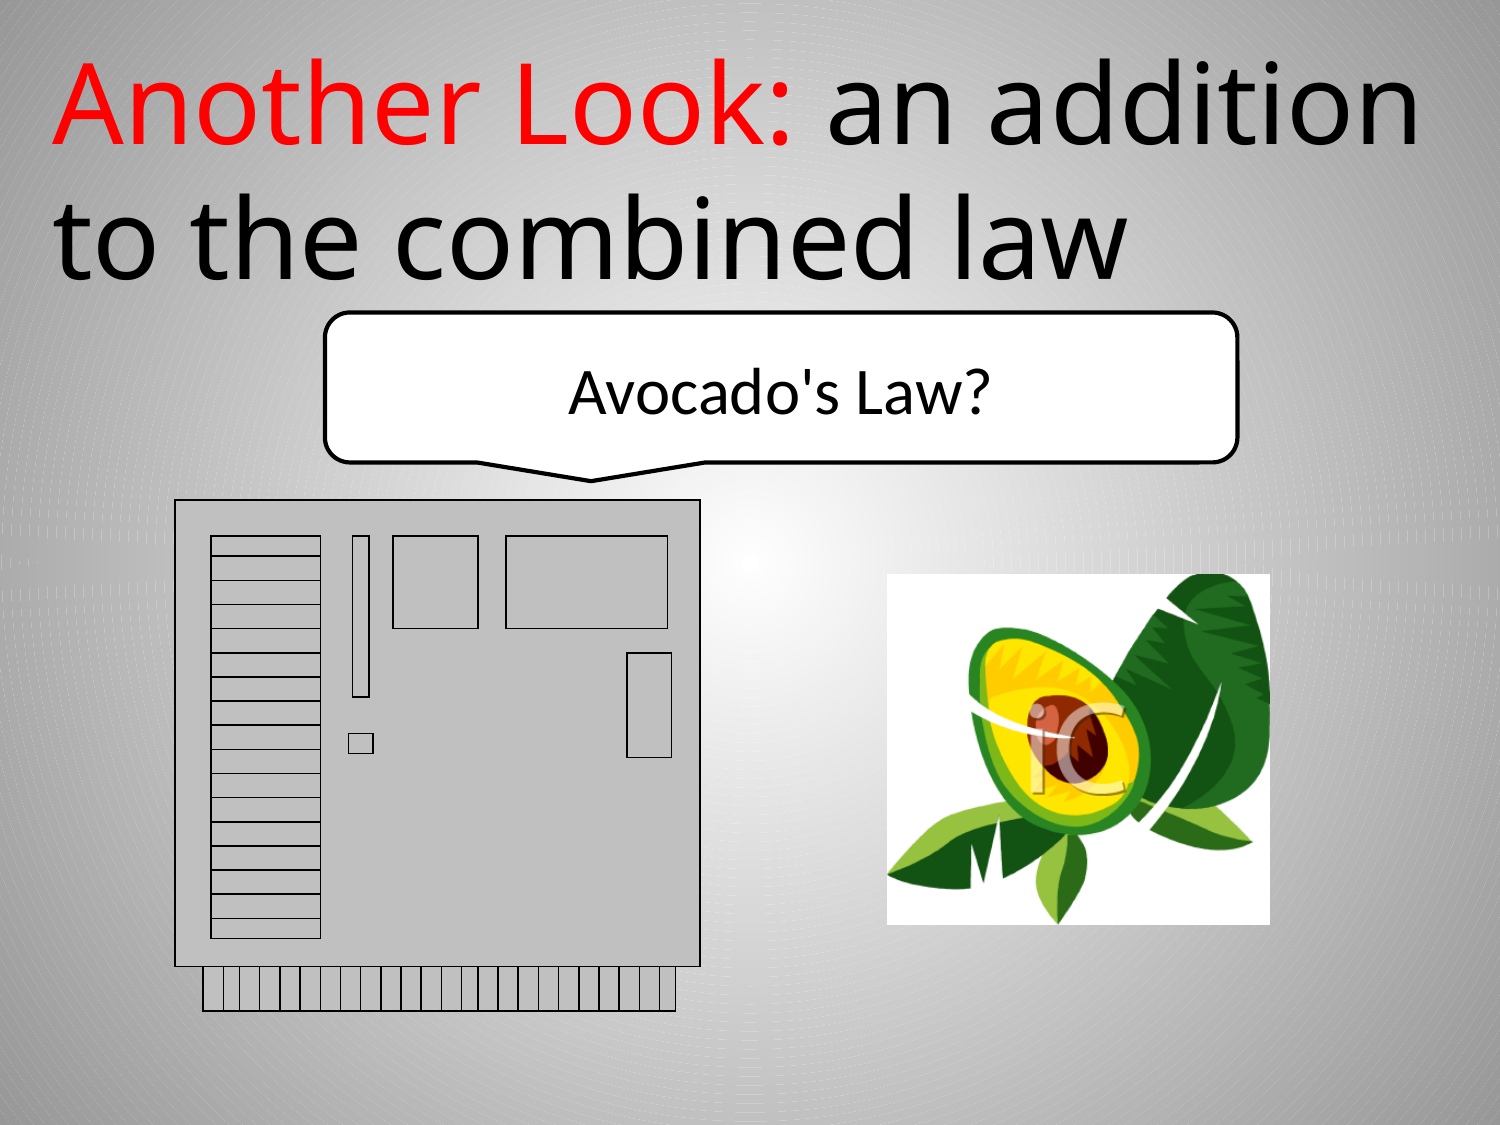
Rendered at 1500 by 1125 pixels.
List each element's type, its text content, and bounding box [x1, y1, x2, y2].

text_box Avocado's Law? [322, 310, 1240, 484]
text_box Another Look: an addition to the combined law [37, 24, 1500, 310]
picture [887, 574, 1270, 926]
text_box [174, 499, 700, 1011]
